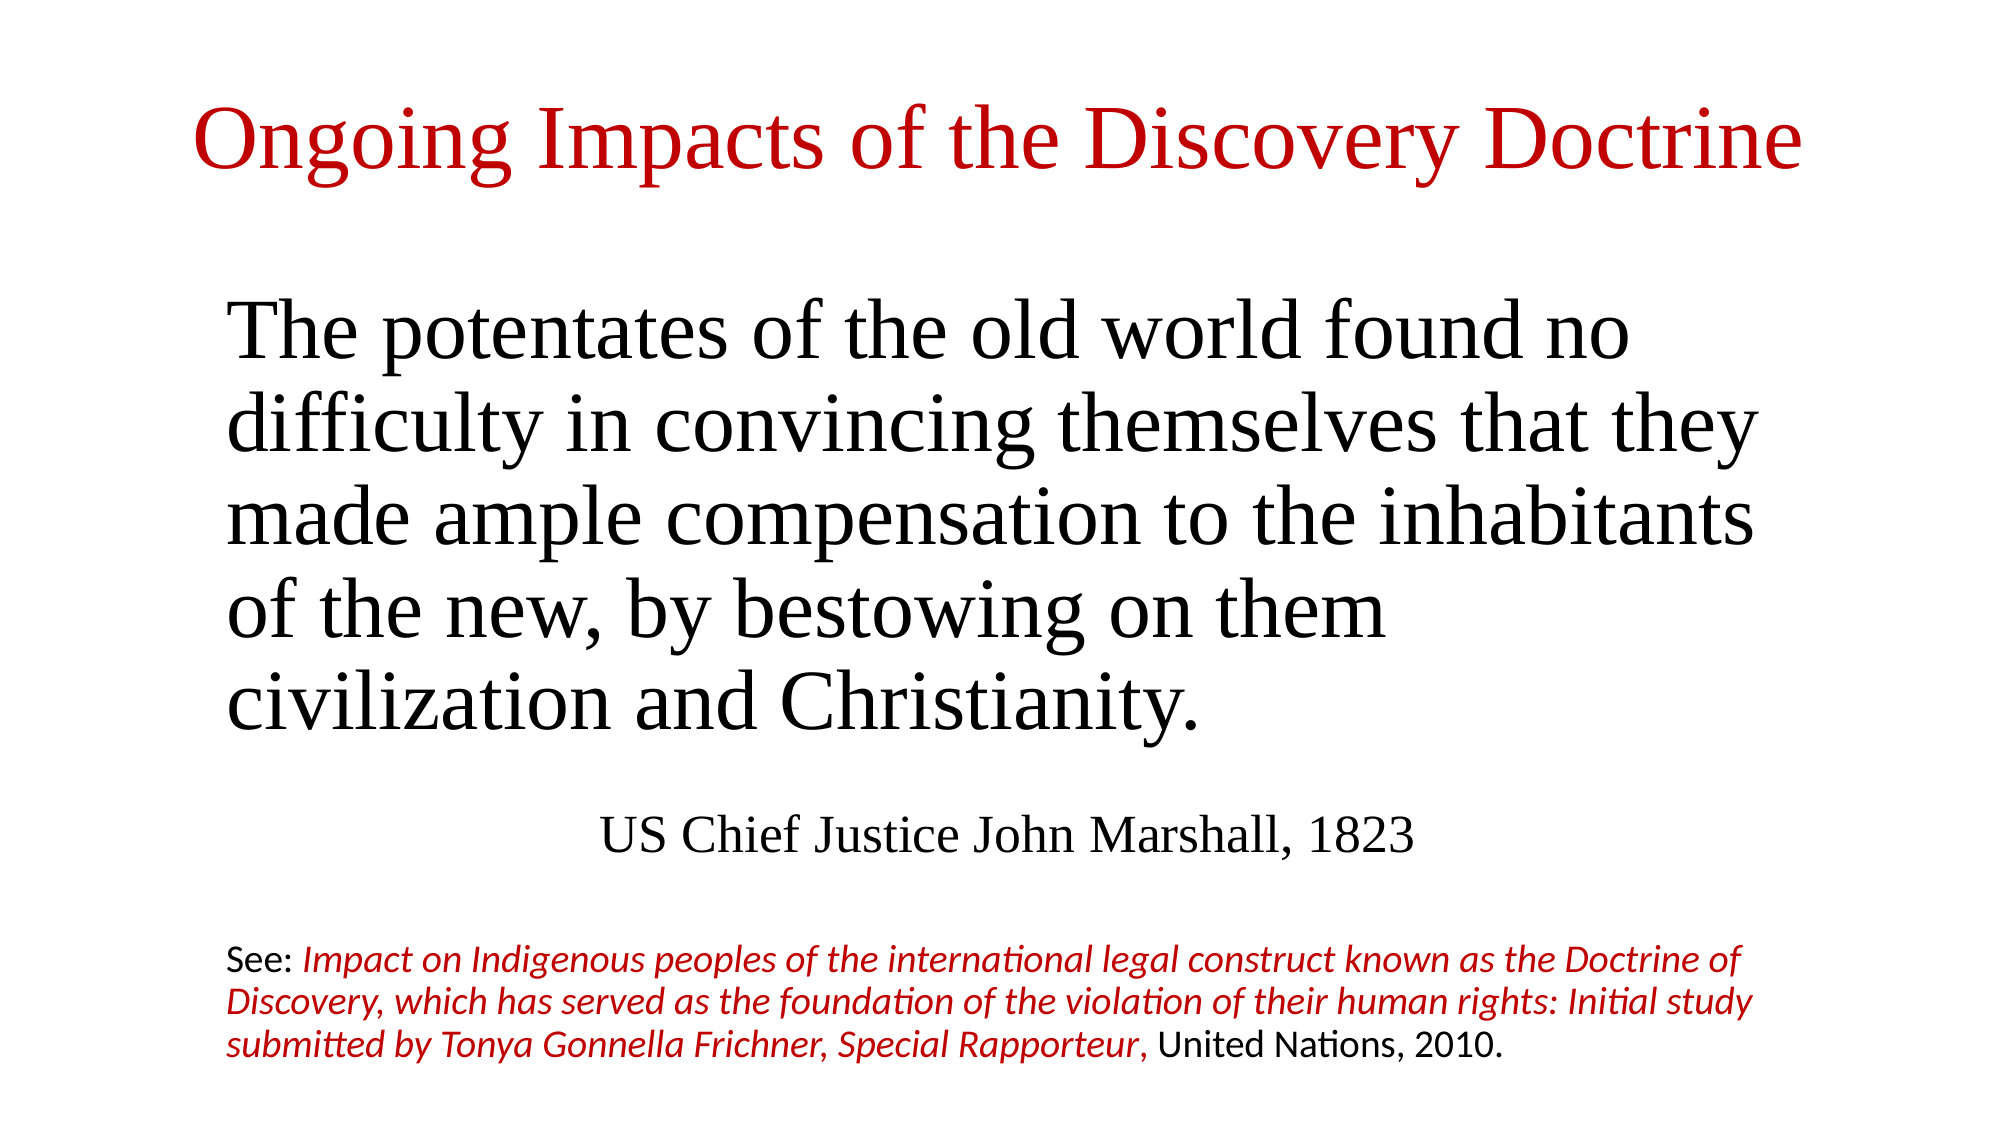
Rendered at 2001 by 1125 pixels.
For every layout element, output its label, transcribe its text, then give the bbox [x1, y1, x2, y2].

list The potentates of the old world found no difficulty in convincing themselves that they made ample compensation to the inhabitants of the new, by bestowing on them civilization and Christianity. US Chief Justice John Marshall, 1823 See: Impact on Indigenous peoples of the international legal construct known as the Doctrine of Discovery, which has served as the foundation of the violation of their human rights: Initial study submitted by Tonya Gonnella Frichner, Special Rapporteur, United Nations, 2010. [210, 277, 1805, 1082]
title Ongoing Impacts of the Discovery Doctrine [137, 0, 1863, 278]
